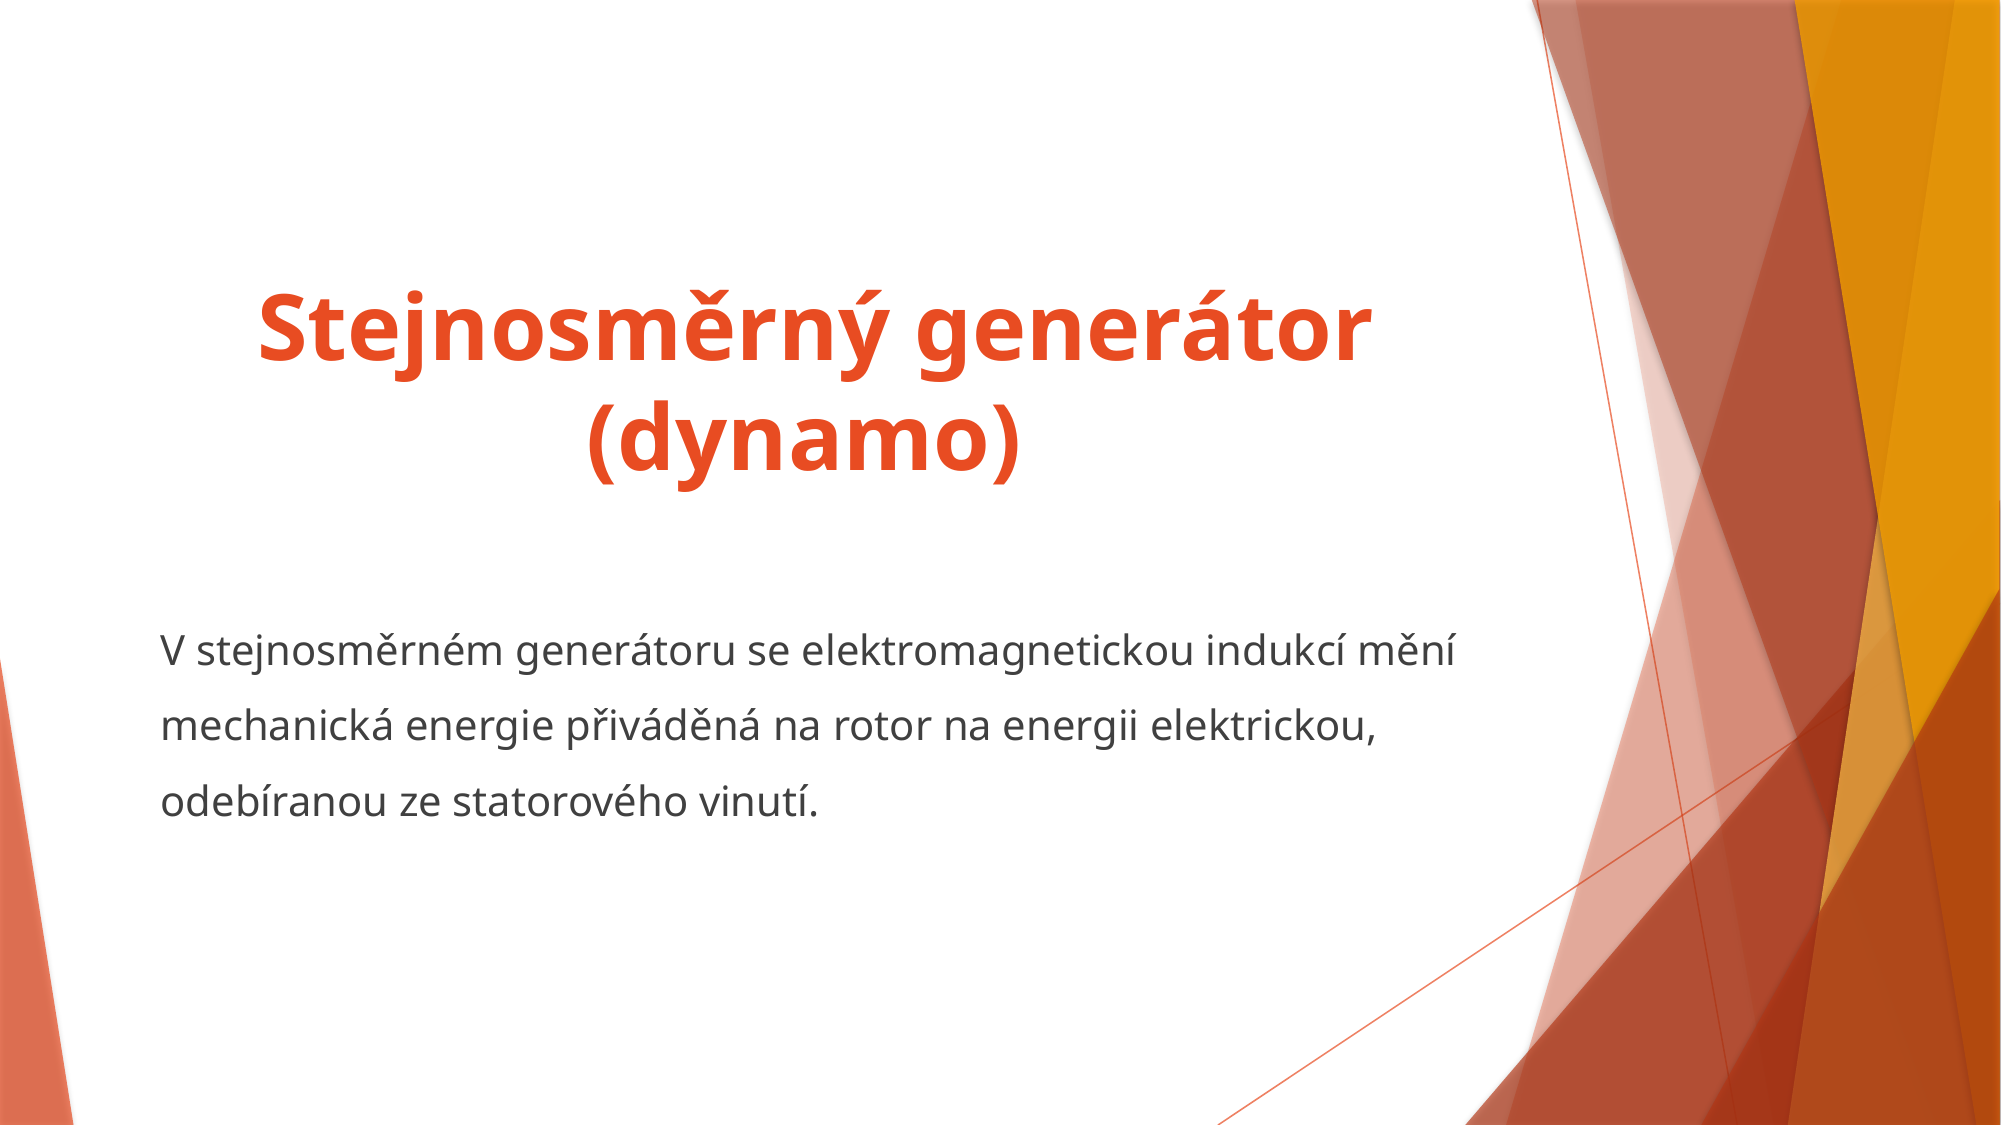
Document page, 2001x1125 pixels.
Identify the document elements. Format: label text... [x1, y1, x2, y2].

title Stejnosměrný generátor (dynamo) [111, 99, 1522, 659]
list V stejnosměrném generátoru se elektromagnetickou indukcí mění mechanická energie přiváděná na rotor na energii elektrickou, odebíranou ze statorového vinutí. [145, 591, 1556, 850]
